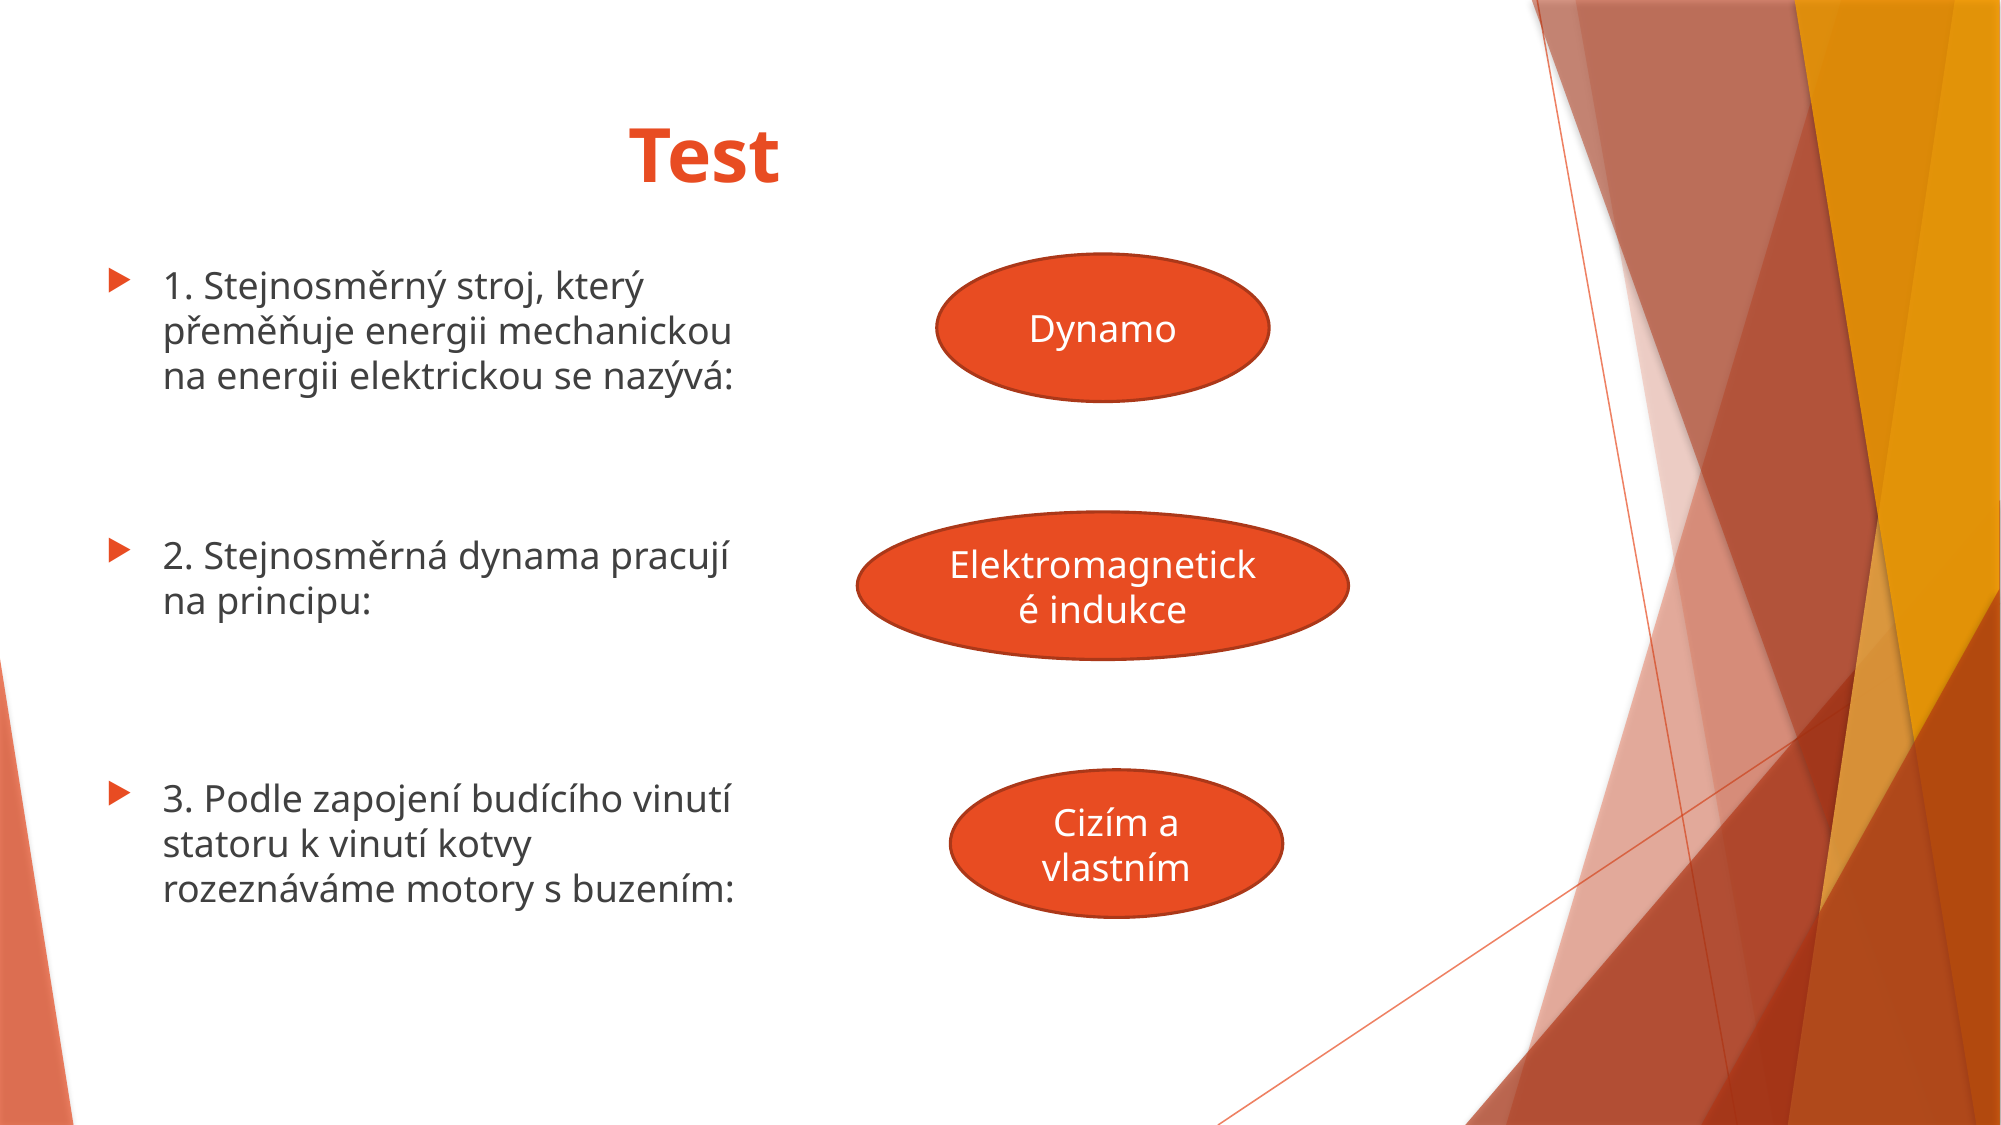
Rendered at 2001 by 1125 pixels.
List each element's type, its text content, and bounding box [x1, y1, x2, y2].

text_box Dynamo [935, 252, 1271, 404]
text_box Elektromagnetické indukce [855, 510, 1351, 662]
text_box Cizím a vlastním [948, 768, 1285, 919]
list 2. Stejnosměrná dynama pracují na principu: 3. Podle zapojení budícího vinutí statoru k vinutí kotvy rozeznáváme motory s buzením: [91, 524, 778, 684]
title Test [0, 99, 1411, 218]
list 1. Stejnosměrný stroj, který přeměňuje energii mechanickou na energii elektrickou se nazývá: [91, 254, 778, 414]
